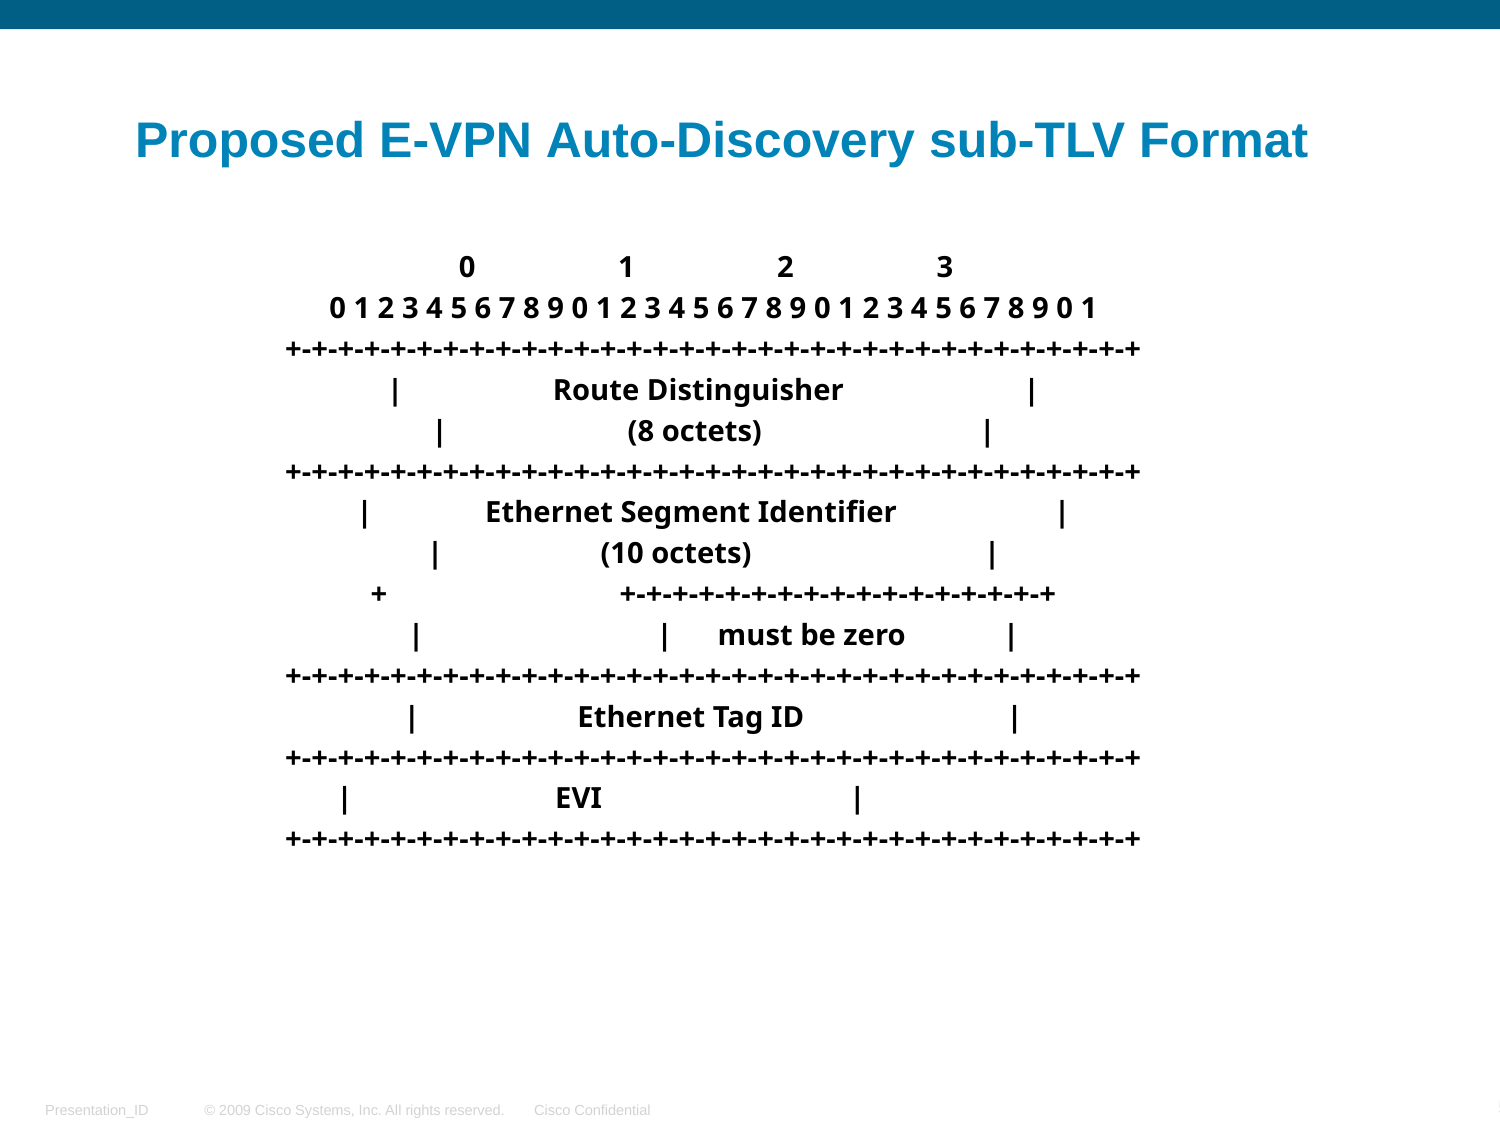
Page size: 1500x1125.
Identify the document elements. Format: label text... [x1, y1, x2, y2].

title Proposed E-VPN Auto-Discovery sub-TLV Format [37, 53, 1447, 176]
list 0 1 2 3 0 1 2 3 4 5 6 7 8 9 0 1 2 3 4 5 6 7 8 9 0 1 2 3 4 5 6 7 8 9 0 1 +-+-+-+-+-+-+-+-+-+-+-+-+-+-+-+-+-+-+-+-+-+-+-+-+-+-+-+-+-+-+-+-+ | Route Distinguisher | | (8 octets) | +-+-+-+-+-+-+-+-+-+-+-+-+-+-+-+-+-+-+-+-+-+-+-+-+-+-+-+-+-+-+-+-+ | Ethernet Segment Identifier | | (10 octets) | + +-+-+-+-+-+-+-+-+-+-+-+-+-+-+-+-+ | | must be zero | +-+-+-+-+-+-+-+-+-+-+-+-+-+-+-+-+-+-+-+-+-+-+-+-+-+-+-+-+-+-+-+-+ | Ethernet Tag ID | +-+-+-+-+-+-+-+-+-+-+-+-+-+-+-+-+-+-+-+-+-+-+-+-+-+-+-+-+-+-+-+-+ | EVI | +-+-+-+-+-+-+-+-+-+-+-+-+-+-+-+-+-+-+-+-+-+-+-+-+-+-+-+-+-+-+-+-+ [24, 249, 1381, 1026]
